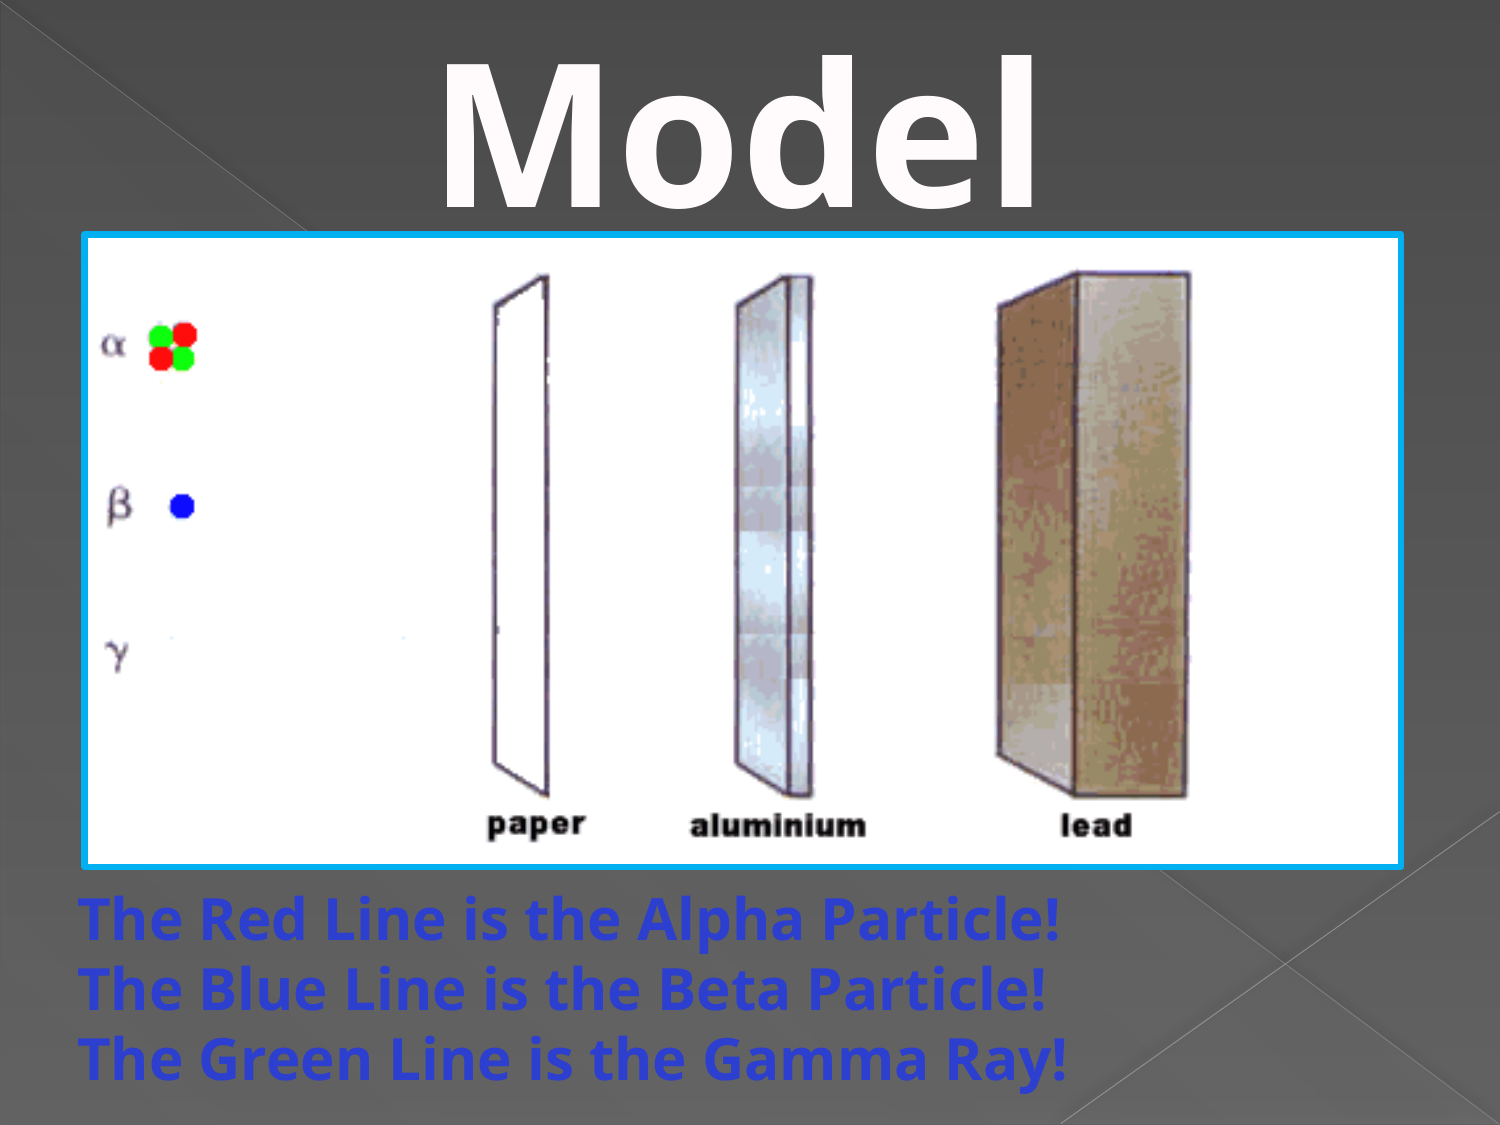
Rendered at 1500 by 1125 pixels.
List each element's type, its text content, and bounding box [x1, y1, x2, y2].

text_box Model [414, 0, 1062, 224]
picture [89, 239, 1397, 863]
text_box The Red Line is the Alpha Particle! The Blue Line is the Beta Particle! The Green Line is the Gamma Ray! [62, 875, 1425, 1100]
